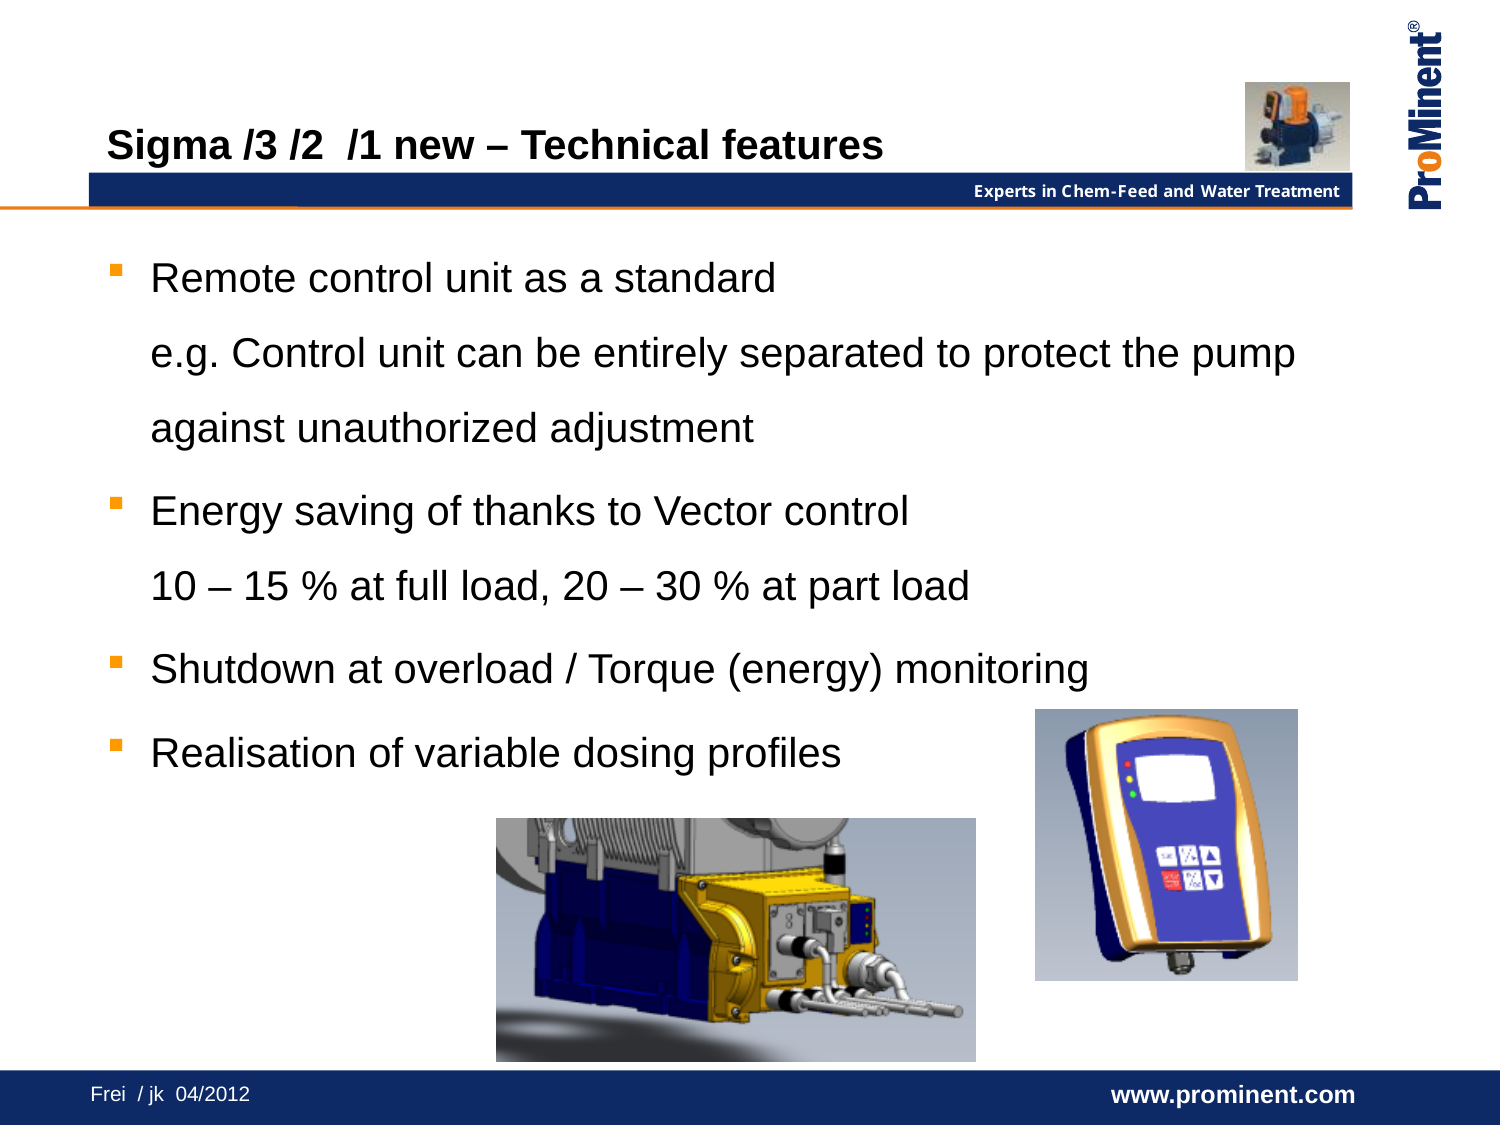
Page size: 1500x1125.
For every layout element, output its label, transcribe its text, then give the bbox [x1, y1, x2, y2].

text_box Remote control unit as a standard e.g. Control unit can be entirely separated to protect the pump against unauthorized adjustment Energy saving of thanks to Vector control 10 – 15 % at full load, 20 – 30 % at part load Shutdown at overload / Torque (energy) monitoring Realisation of variable dosing profiles [91, 218, 1431, 795]
picture [1245, 82, 1351, 171]
picture [1035, 709, 1299, 982]
picture [496, 817, 976, 1062]
title Sigma /3 /2 /1 new – Technical features [91, 66, 1356, 218]
